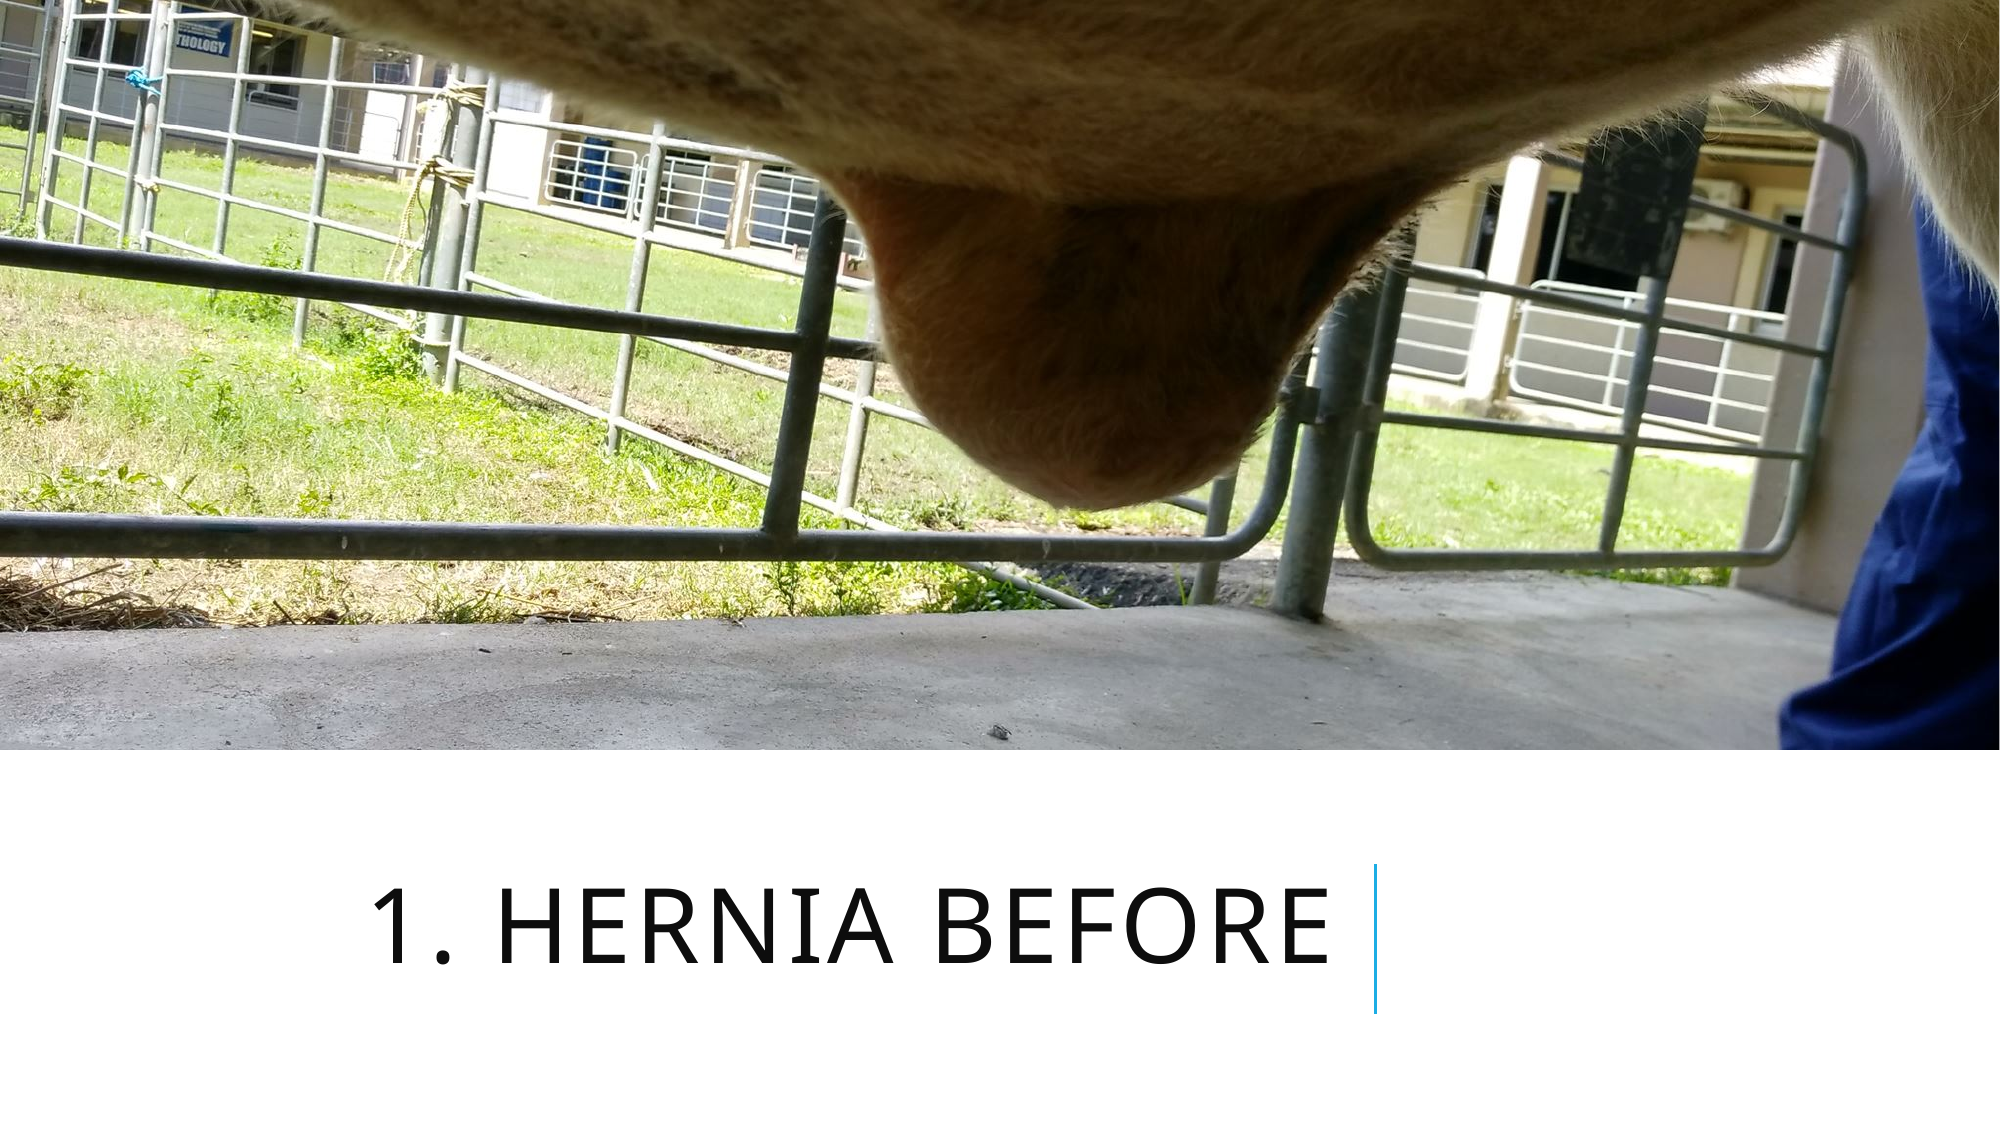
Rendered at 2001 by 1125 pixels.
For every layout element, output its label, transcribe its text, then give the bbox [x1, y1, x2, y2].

picture [0, 0, 2000, 751]
title 1. Hernia before [75, 813, 1350, 1054]
